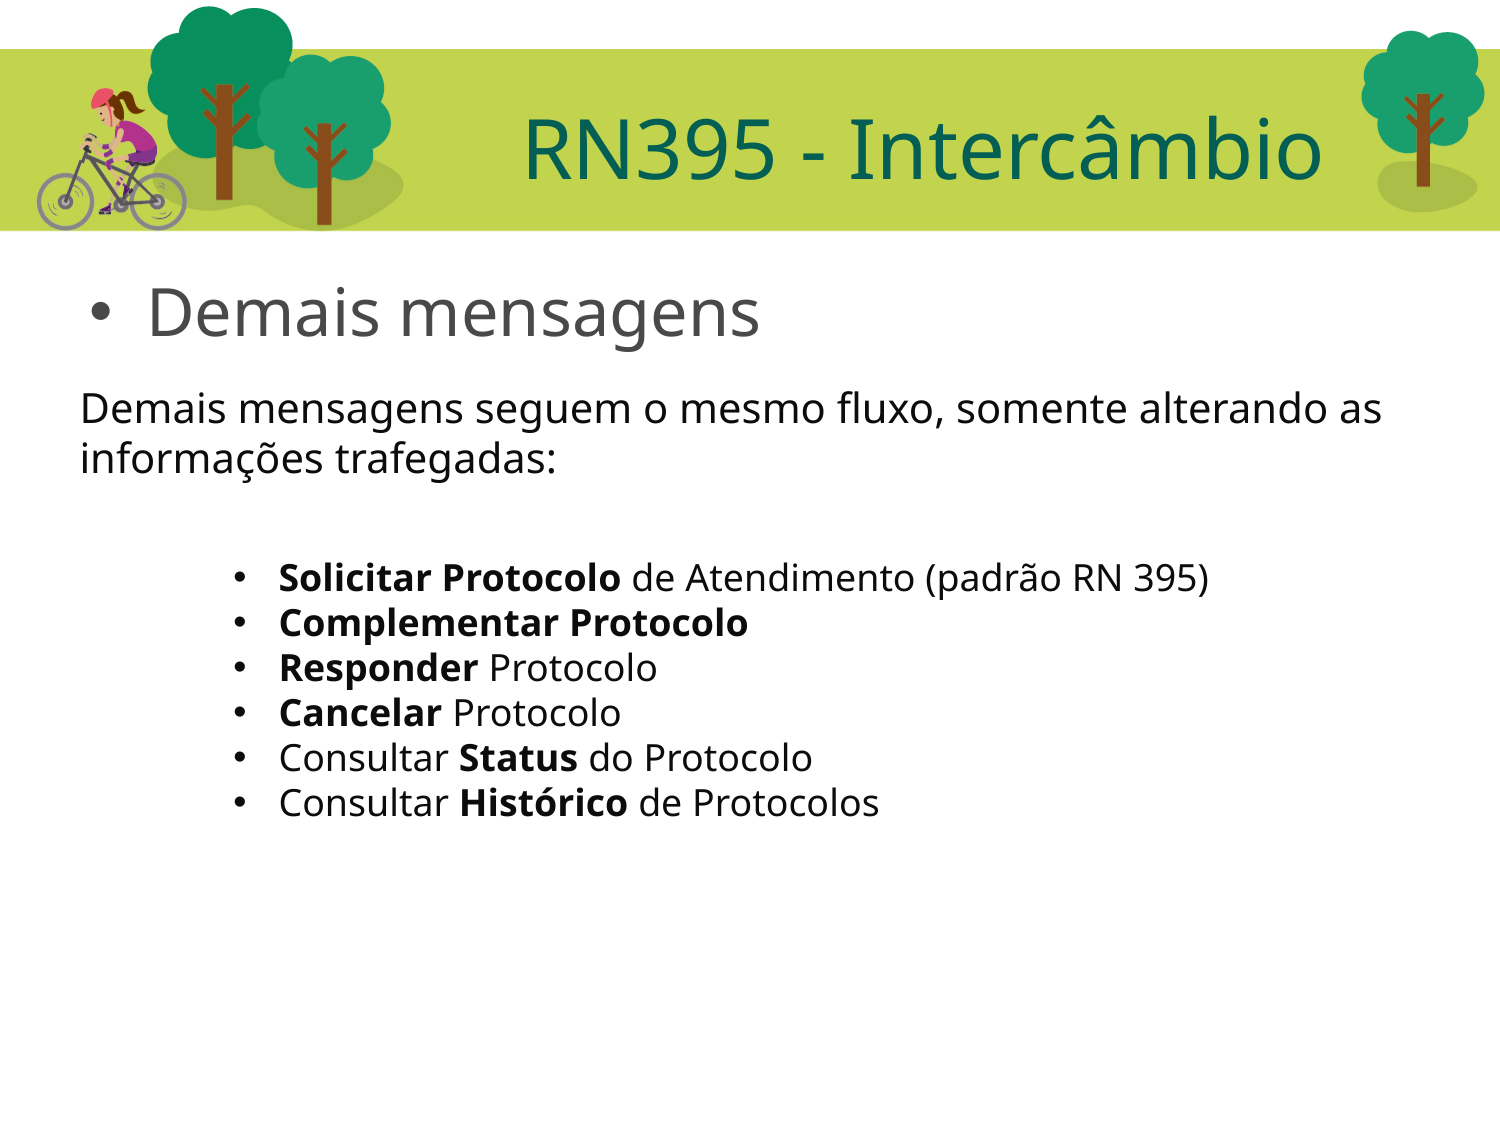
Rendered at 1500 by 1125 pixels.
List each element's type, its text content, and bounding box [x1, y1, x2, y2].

text_box Solicitar Protocolo de Atendimento (padrão RN 395) Complementar Protocolo Responder Protocolo Cancelar Protocolo Consultar Status do Protocolo Consultar Histórico de Protocolos [103, 546, 1348, 832]
text_box Demais mensagens seguem o mesmo fluxo, somente alterando as informações trafegadas: [64, 373, 1483, 489]
list Demais mensagens [75, 489, 1425, 1005]
title RN395 - Intercâmbio [395, 89, 1341, 232]
list Demais mensagens [75, 262, 1425, 373]
picture [0, 0, 1500, 1125]
